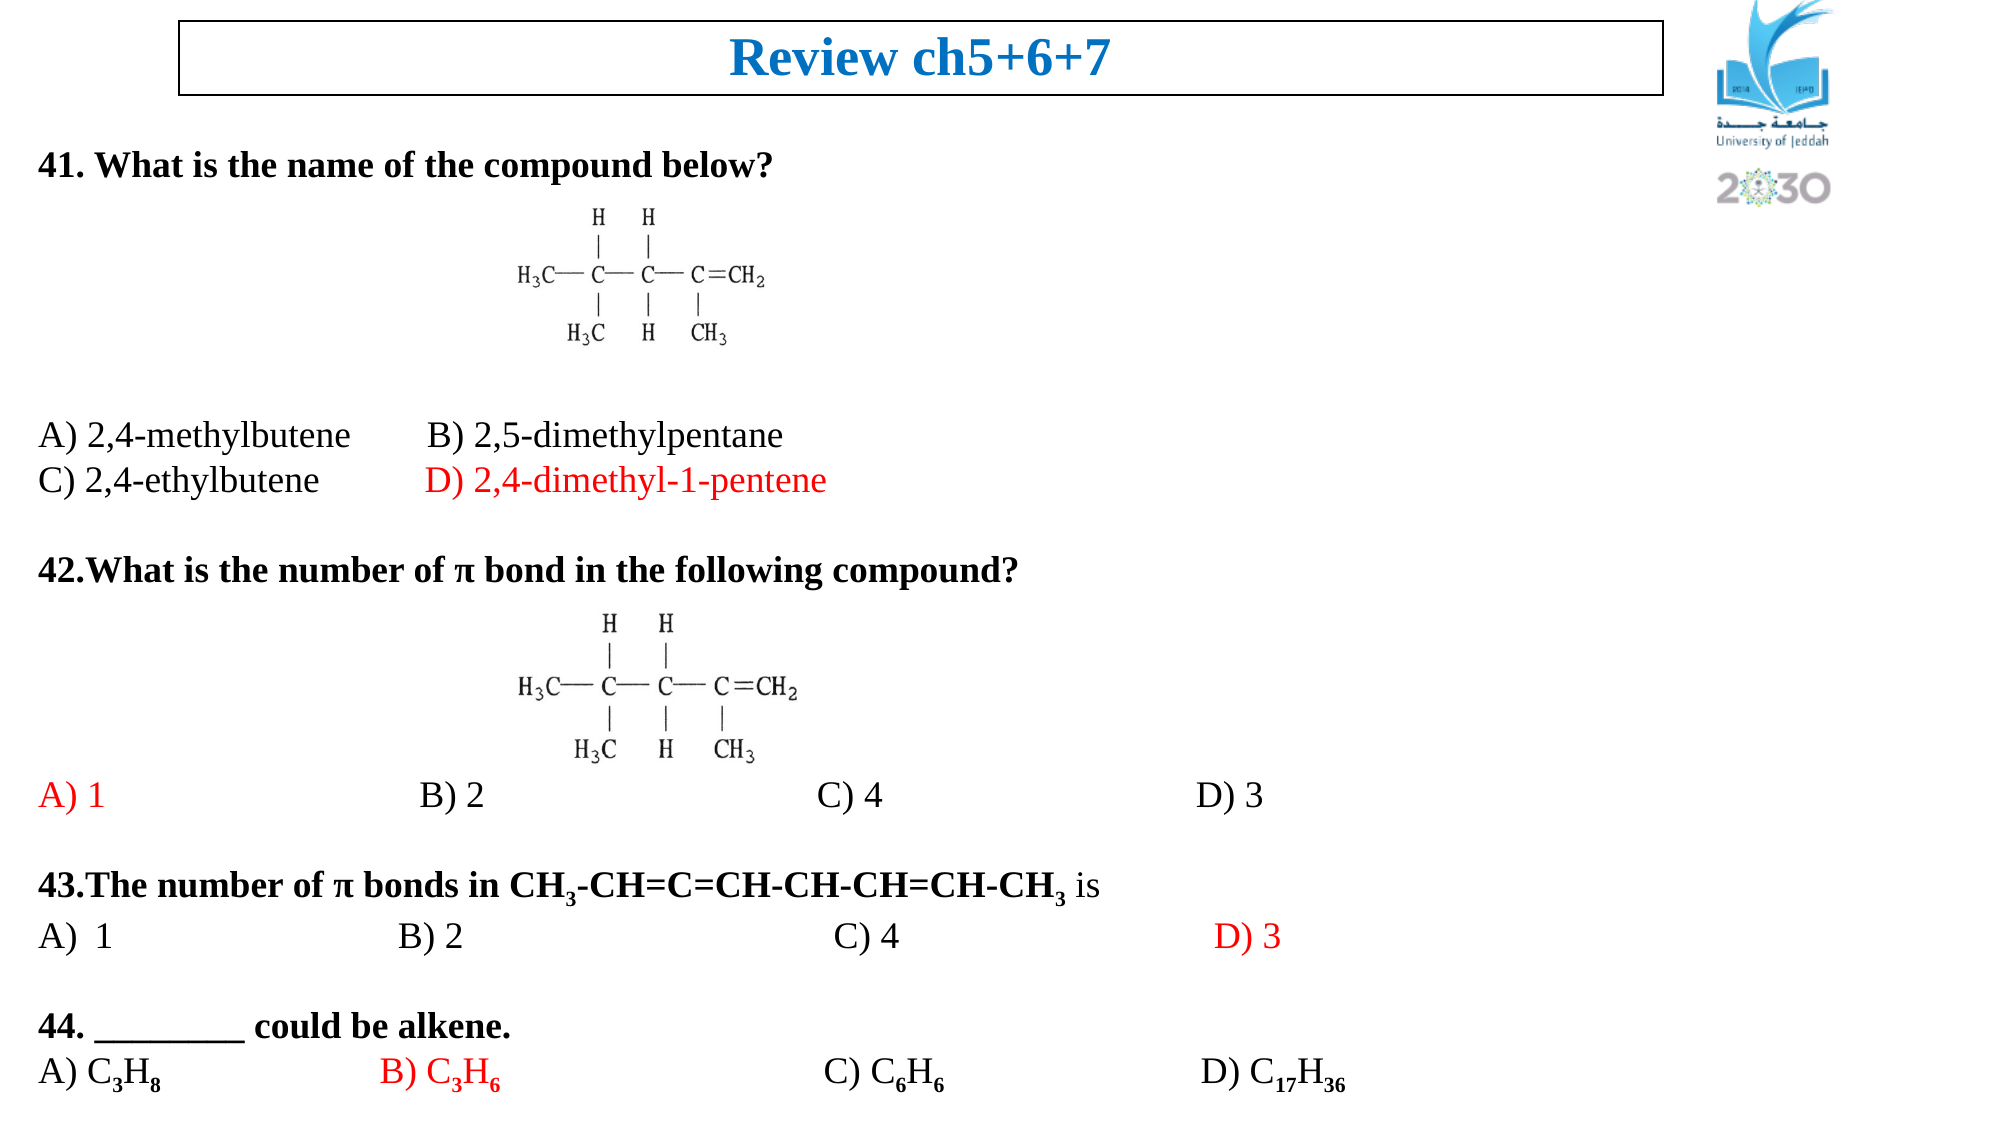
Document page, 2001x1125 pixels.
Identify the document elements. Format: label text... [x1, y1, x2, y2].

picture [513, 607, 800, 766]
text_box Review ch5+6+7 [178, 20, 1664, 96]
picture [513, 202, 767, 348]
picture [1697, 0, 1851, 213]
text_box 41. What is the name of the compound below? A) 2,4-methylbutene B) 2,5-dimethylpentane C) 2,4-ethylbutene D) 2,4-dimethyl-1-pentene 42.What is the number of π bond in the following compound? A) 1 B) 2 C) 4 D) 3 43.The number of π bonds in CH3-CH=C=CH-CH-CH=CH-CH3 is 1 B) 2 C) 4 D) 3 44. ________ could be alkene. A) C3H8 B) C3H6 C) C6H6 D) C17H36 [23, 132, 1596, 1125]
